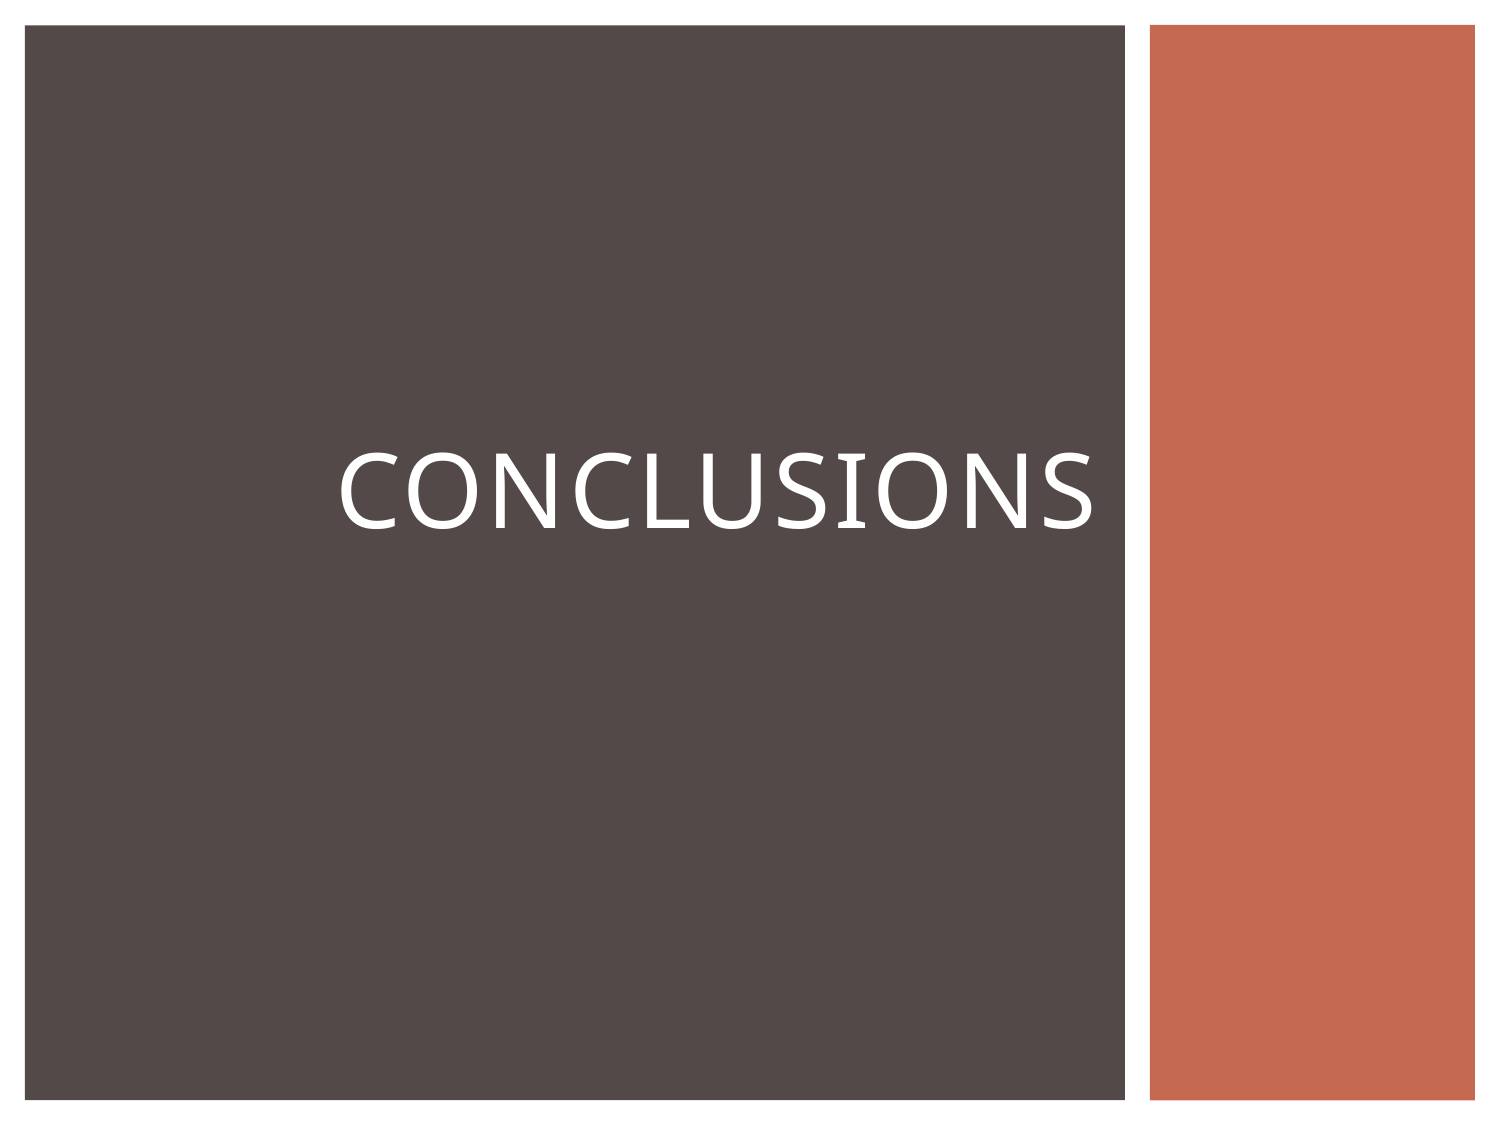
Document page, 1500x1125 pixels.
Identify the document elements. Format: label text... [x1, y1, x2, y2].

title Conclusions [75, 336, 1113, 637]
